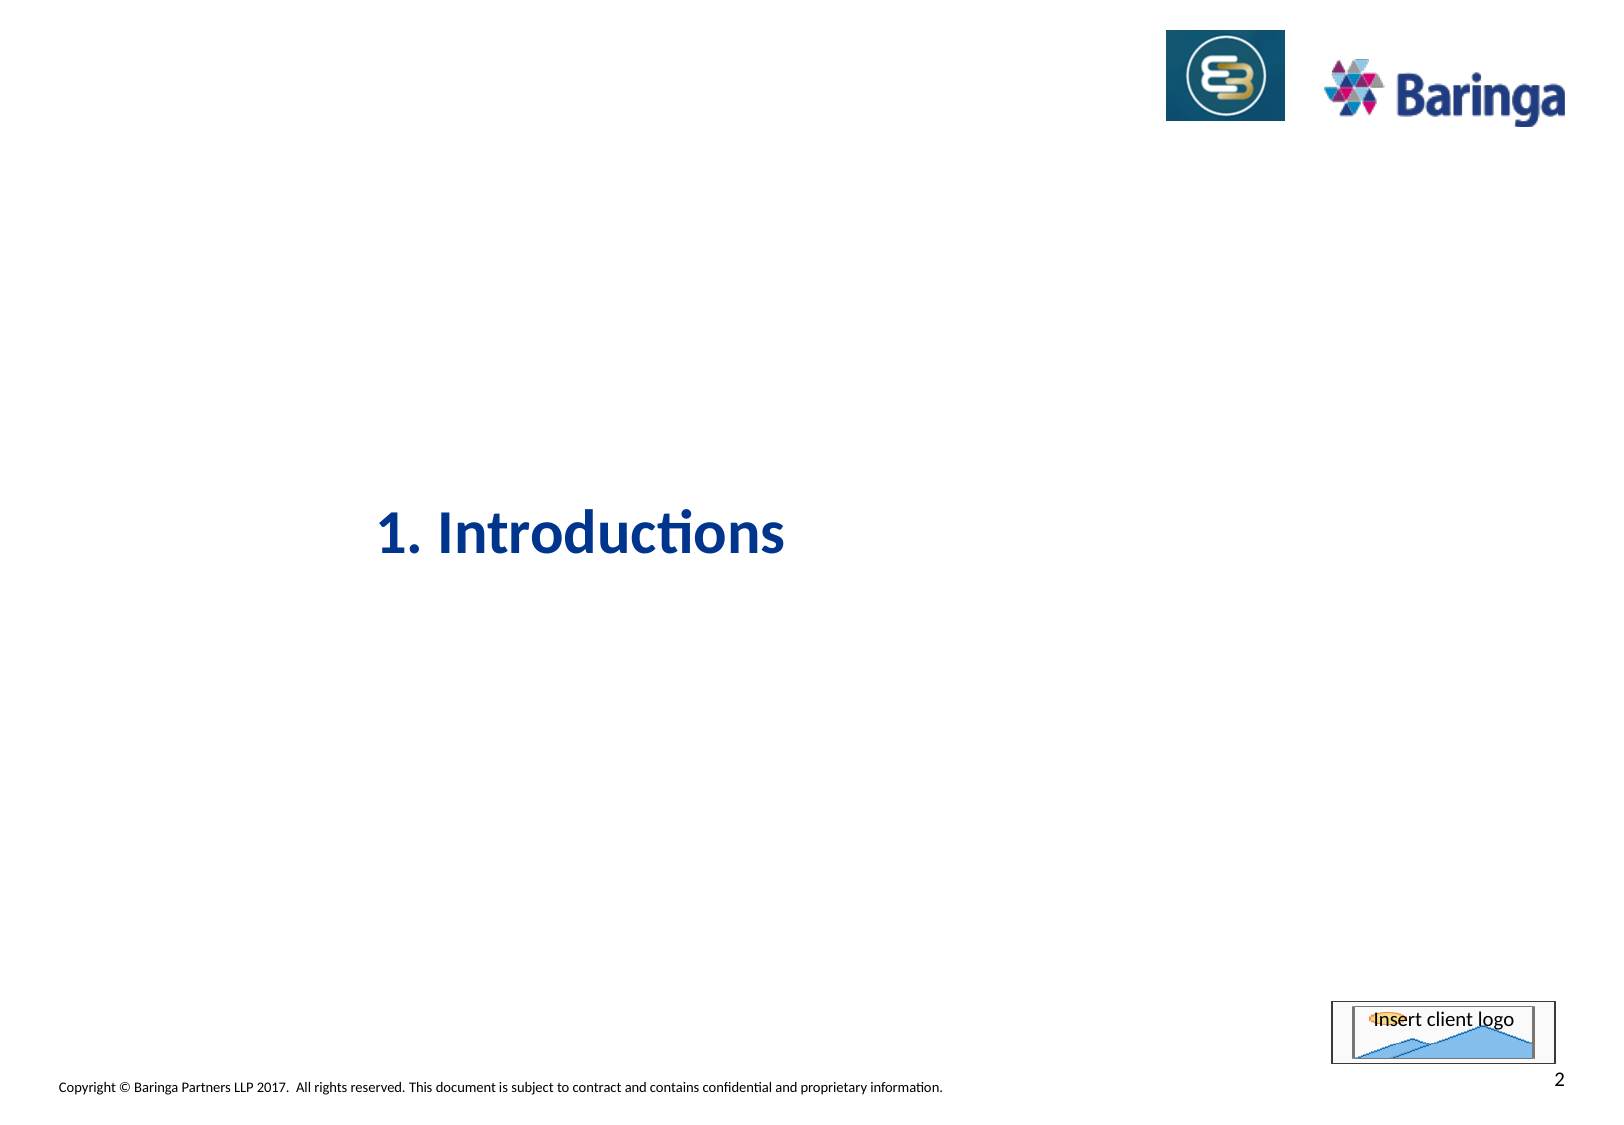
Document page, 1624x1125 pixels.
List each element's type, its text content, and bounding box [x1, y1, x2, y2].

picture [1166, 30, 1285, 122]
picture [1323, 998, 1566, 1067]
title 1. Introductions [374, 503, 1500, 563]
